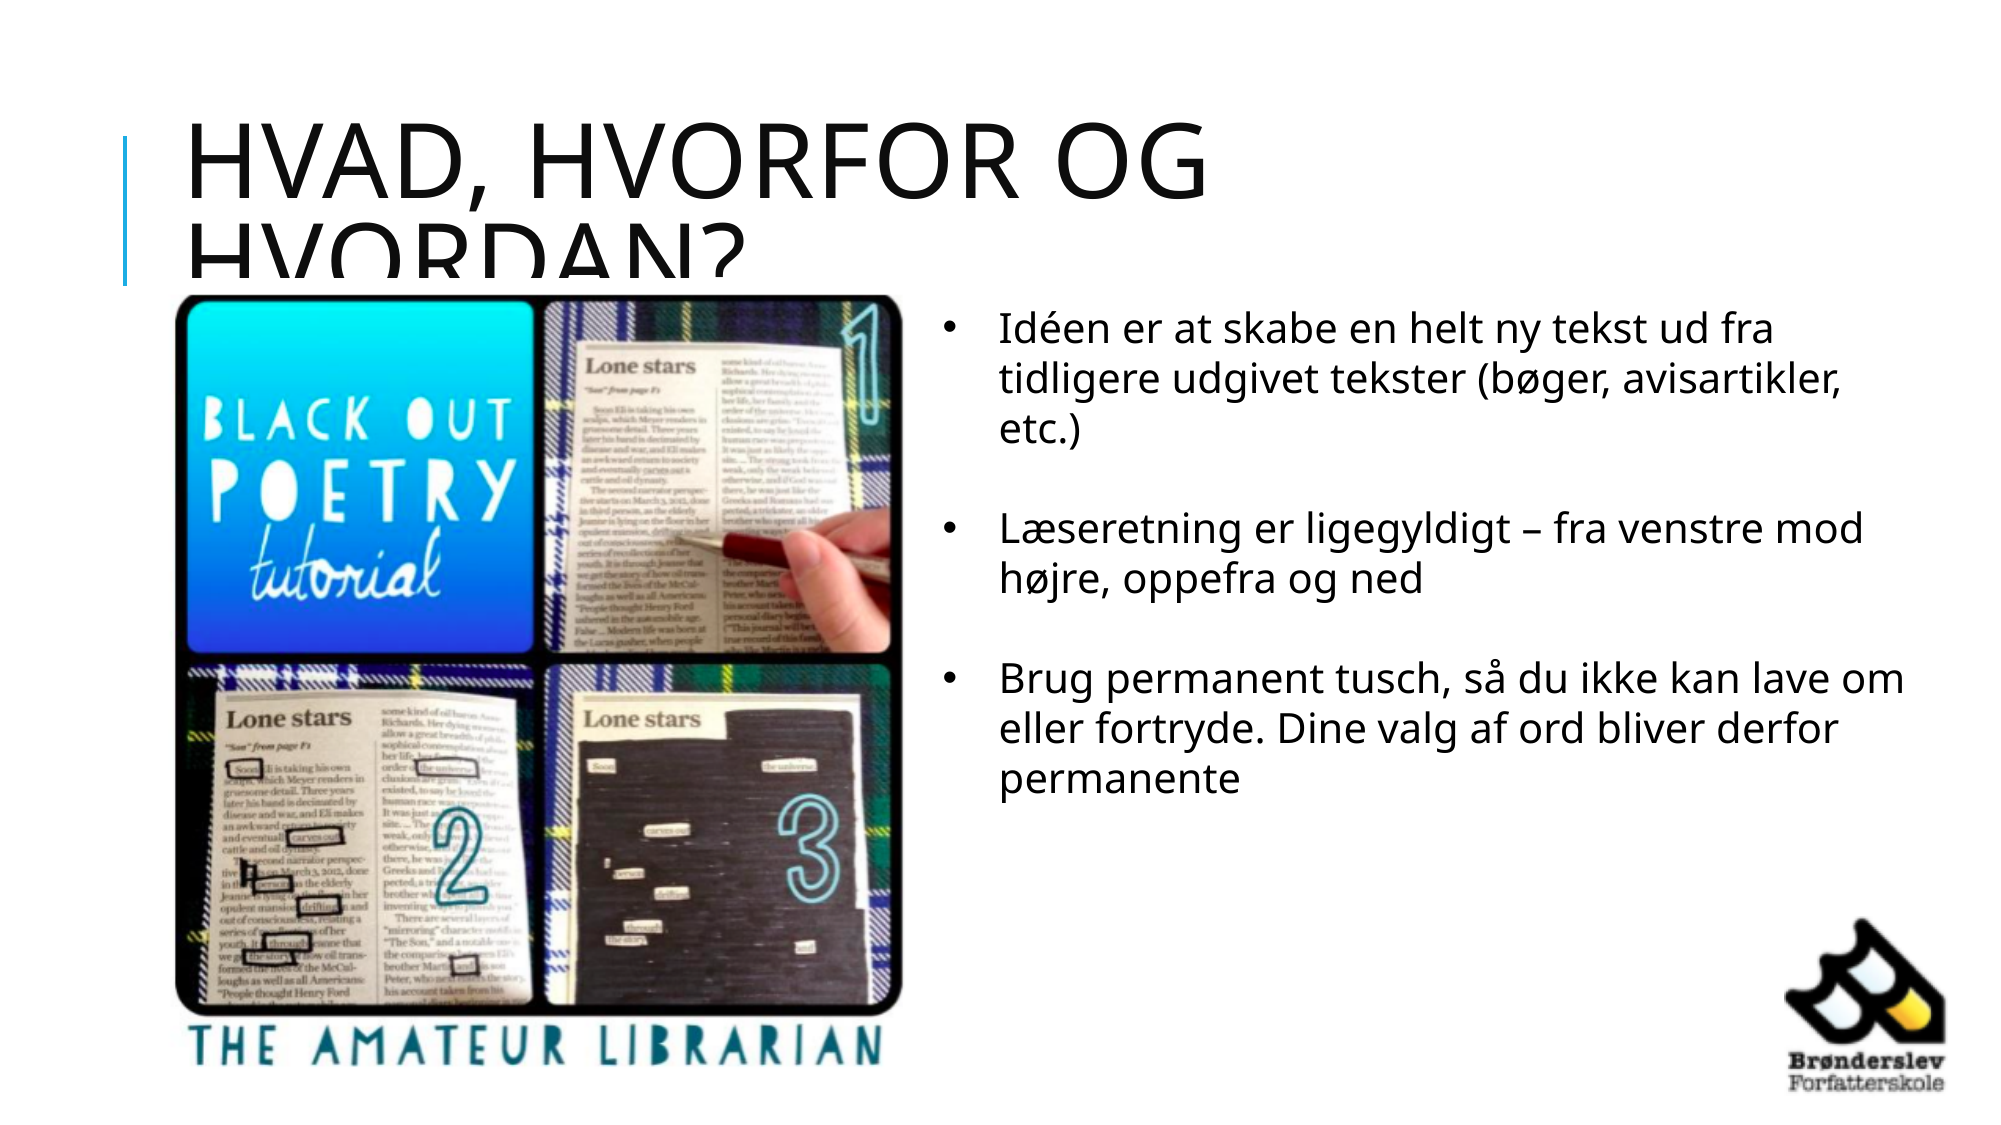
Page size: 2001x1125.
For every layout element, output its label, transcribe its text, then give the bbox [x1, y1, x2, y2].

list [1784, 904, 1958, 1098]
title Hvad, hvorfor og hvordan? [168, 96, 1763, 294]
picture [130, 277, 928, 1098]
text_box Idéen er at skabe en helt ny tekst ud fra tidligere udgivet tekster (bøger, avisartikler, etc.) Læseretning er ligegyldigt – fra venstre mod højre, oppefra og ned Brug permanent tusch, så du ikke kan lave om eller fortryde. Dine valg af ord bliver derfor permanente [934, 294, 1928, 810]
